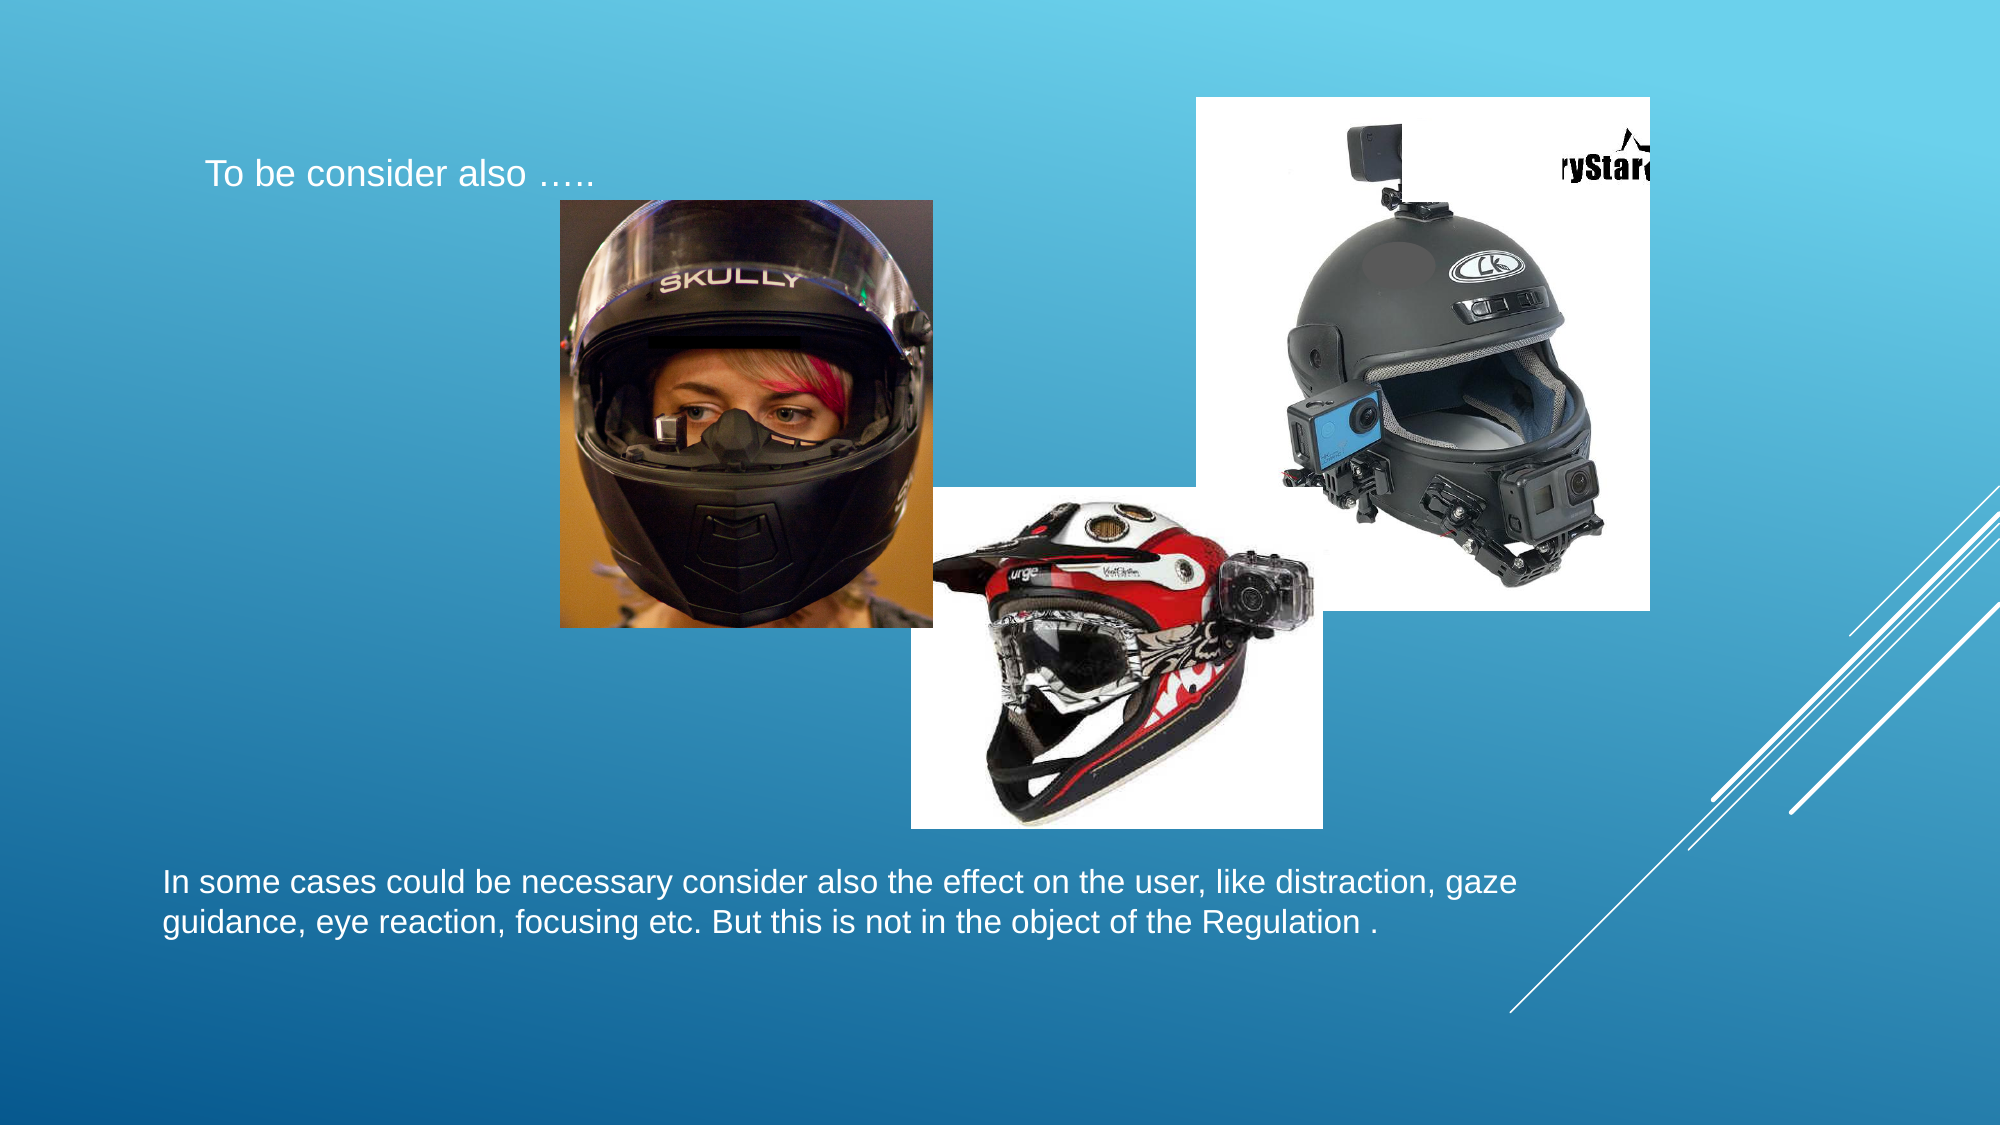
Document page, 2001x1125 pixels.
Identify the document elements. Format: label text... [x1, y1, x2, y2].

text_box In some cases could be necessary consider also the effect on the user, like distraction, gaze guidance, eye reaction, focusing etc. But this is not in the object of the Regulation . [147, 852, 524, 948]
text_box To be consider also ….. [189, 141, 524, 202]
picture [524, 0, 1651, 1125]
